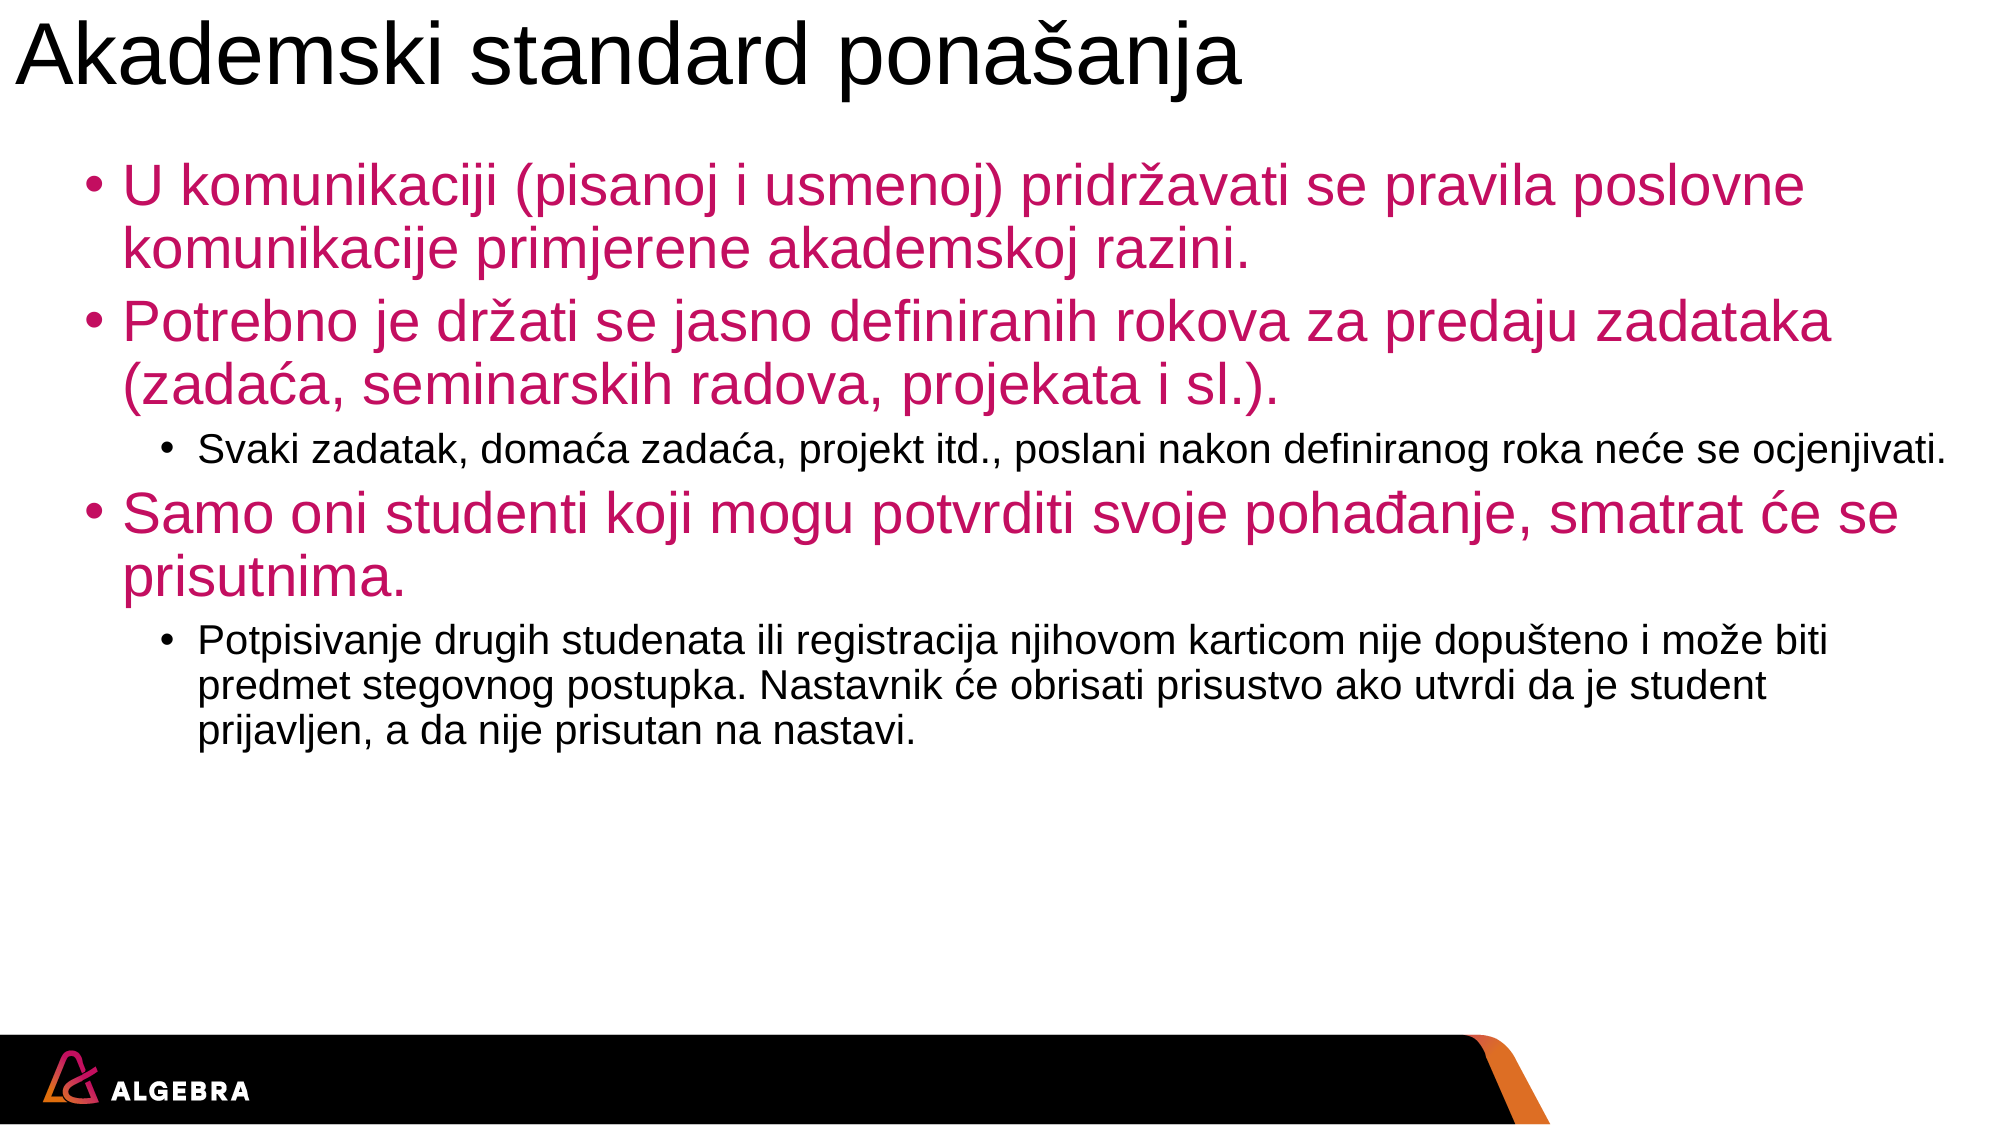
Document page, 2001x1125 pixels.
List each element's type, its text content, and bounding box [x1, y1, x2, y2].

title Akademski standard ponašanja [0, 1, 1725, 112]
picture [0, 1034, 1733, 1125]
list U komunikaciji (pisanoj i usmenoj) pridržavati se pravila poslovne komunikacije primjerene akademskoj razini. Potrebno je držati se jasno definiranih rokova za predaju zadataka (zadaća, seminarskih radova, projekata i sl.). Svaki zadatak, domaća zadaća, projekt itd., poslani nakon definiranog roka neće se ocjenjivati. Samo oni studenti koji mogu potvrditi svoje pohađanje, smatrat će se prisutnima. Potpisivanje drugih studenata ili registracija njihovom karticom nije dopušteno i može biti predmet stegovnog postupka. Nastavnik će obrisati prisustvo ako utvrdi da je student prijavljen, a da nije prisutan na nastavi. [32, 147, 1969, 862]
